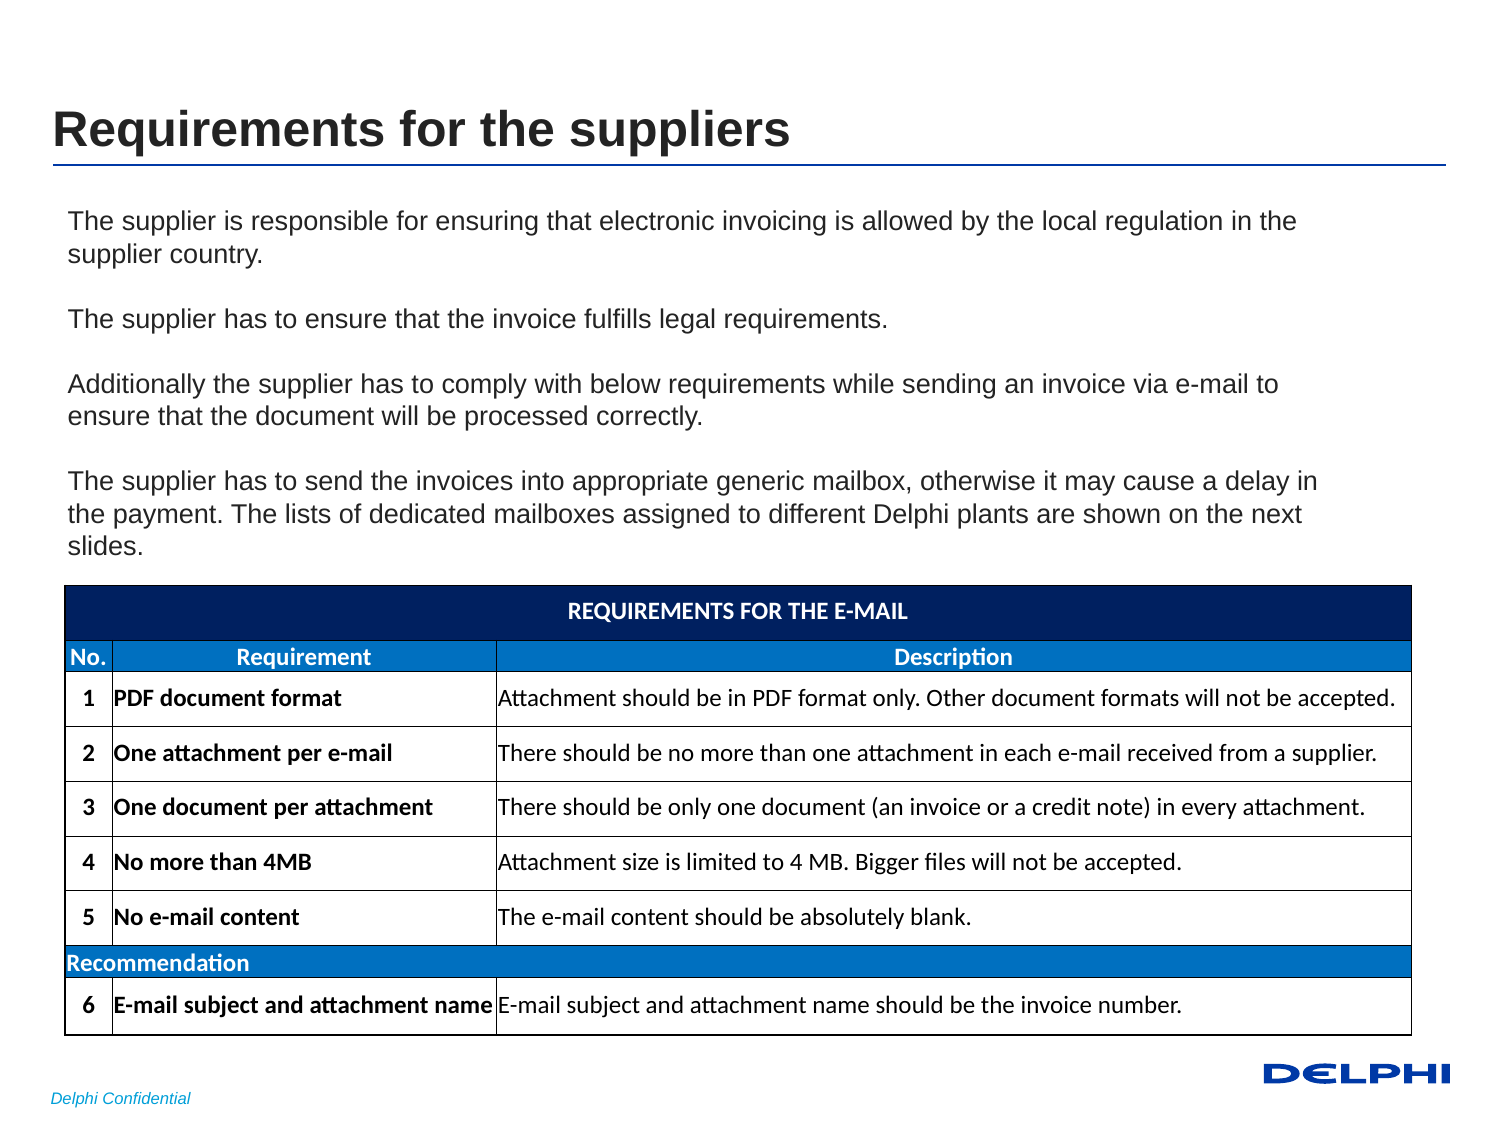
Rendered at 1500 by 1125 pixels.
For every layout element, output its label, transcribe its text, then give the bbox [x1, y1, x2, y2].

table_cell E-mail subject and attachment name should be the invoice number. [497, 978, 1411, 1034]
table_cell There should be no more than one attachment in each e-mail received from a supplier. [497, 727, 1411, 781]
table_cell 2 [66, 727, 112, 781]
table_cell No e-mail content [113, 891, 496, 945]
table_cell 5 [66, 891, 112, 945]
table_header REQUIREMENTS FOR THE E-MAIL [66, 586, 1411, 640]
table_cell Description [497, 641, 1411, 671]
table_cell Recommendation [66, 946, 1411, 977]
table_cell No. [66, 641, 112, 671]
title Requirements for the suppliers [37, 0, 1478, 164]
table_cell Attachment size is limited to 4 MB. Bigger files will not be accepted. [497, 837, 1411, 890]
table_cell There should be only one document (an invoice or a credit note) in every attachment. [497, 782, 1411, 836]
table_cell No more than 4MB [113, 837, 496, 890]
text_box The supplier has to send the invoices into appropriate generic mailbox, otherwise it may cause a delay in the payment. The lists of dedicated mailboxes assigned to different Delphi plants are shown on the next slides. [53, 456, 1376, 569]
table_cell 1 [66, 672, 112, 726]
table_cell One attachment per e-mail [113, 727, 496, 781]
text_box The supplier is responsible for ensuring that electronic invoicing is allowed by the local regulation in the supplier country. The supplier has to ensure that the invoice fulfills legal requirements. Additionally the supplier has to comply with below requirements while sending an invoice via e-mail to ensure that the document will be processed correctly. [53, 196, 1376, 439]
table_cell PDF document format [113, 672, 496, 726]
table_cell E-mail subject and attachment name [113, 978, 496, 1034]
table_cell 4 [66, 837, 112, 890]
table_cell Requirement [113, 641, 496, 671]
table_cell The e-mail content should be absolutely blank. [497, 891, 1411, 945]
table_cell Attachment should be in PDF format only. Other document formats will not be accepted. [497, 672, 1411, 726]
table_cell 6 [66, 978, 112, 1034]
table_cell 3 [66, 782, 112, 836]
table_cell One document per attachment [113, 782, 496, 836]
